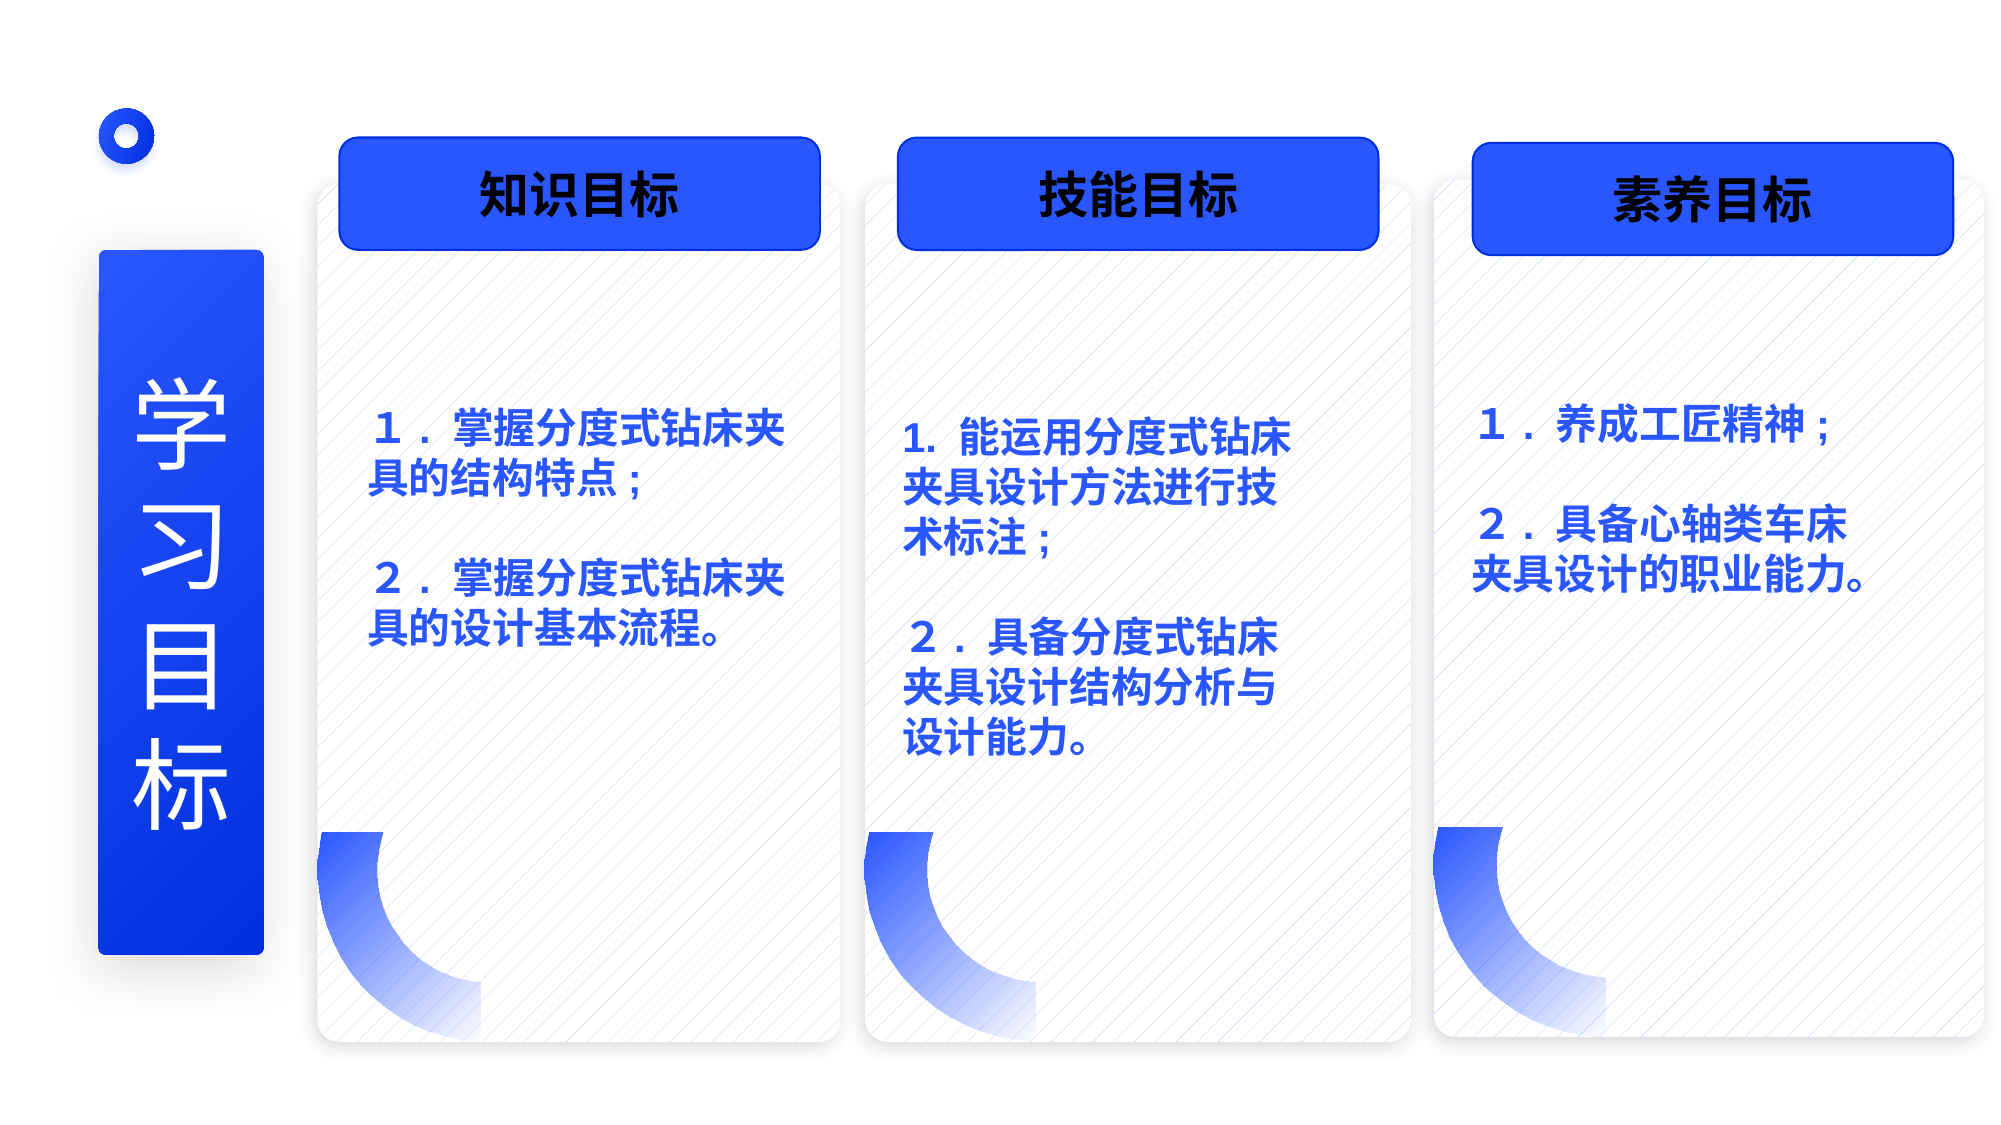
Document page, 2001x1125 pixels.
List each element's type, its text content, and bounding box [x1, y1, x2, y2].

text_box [865, 183, 1412, 1043]
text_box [317, 183, 841, 1043]
text_box 技能目标 [896, 136, 1380, 183]
text_box 素养目标 [1471, 141, 1955, 179]
text_box 知识目标 [338, 136, 821, 183]
text_box [97, 107, 156, 165]
text_box 学 习 目 标 [97, 248, 265, 956]
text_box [1433, 179, 1984, 1038]
